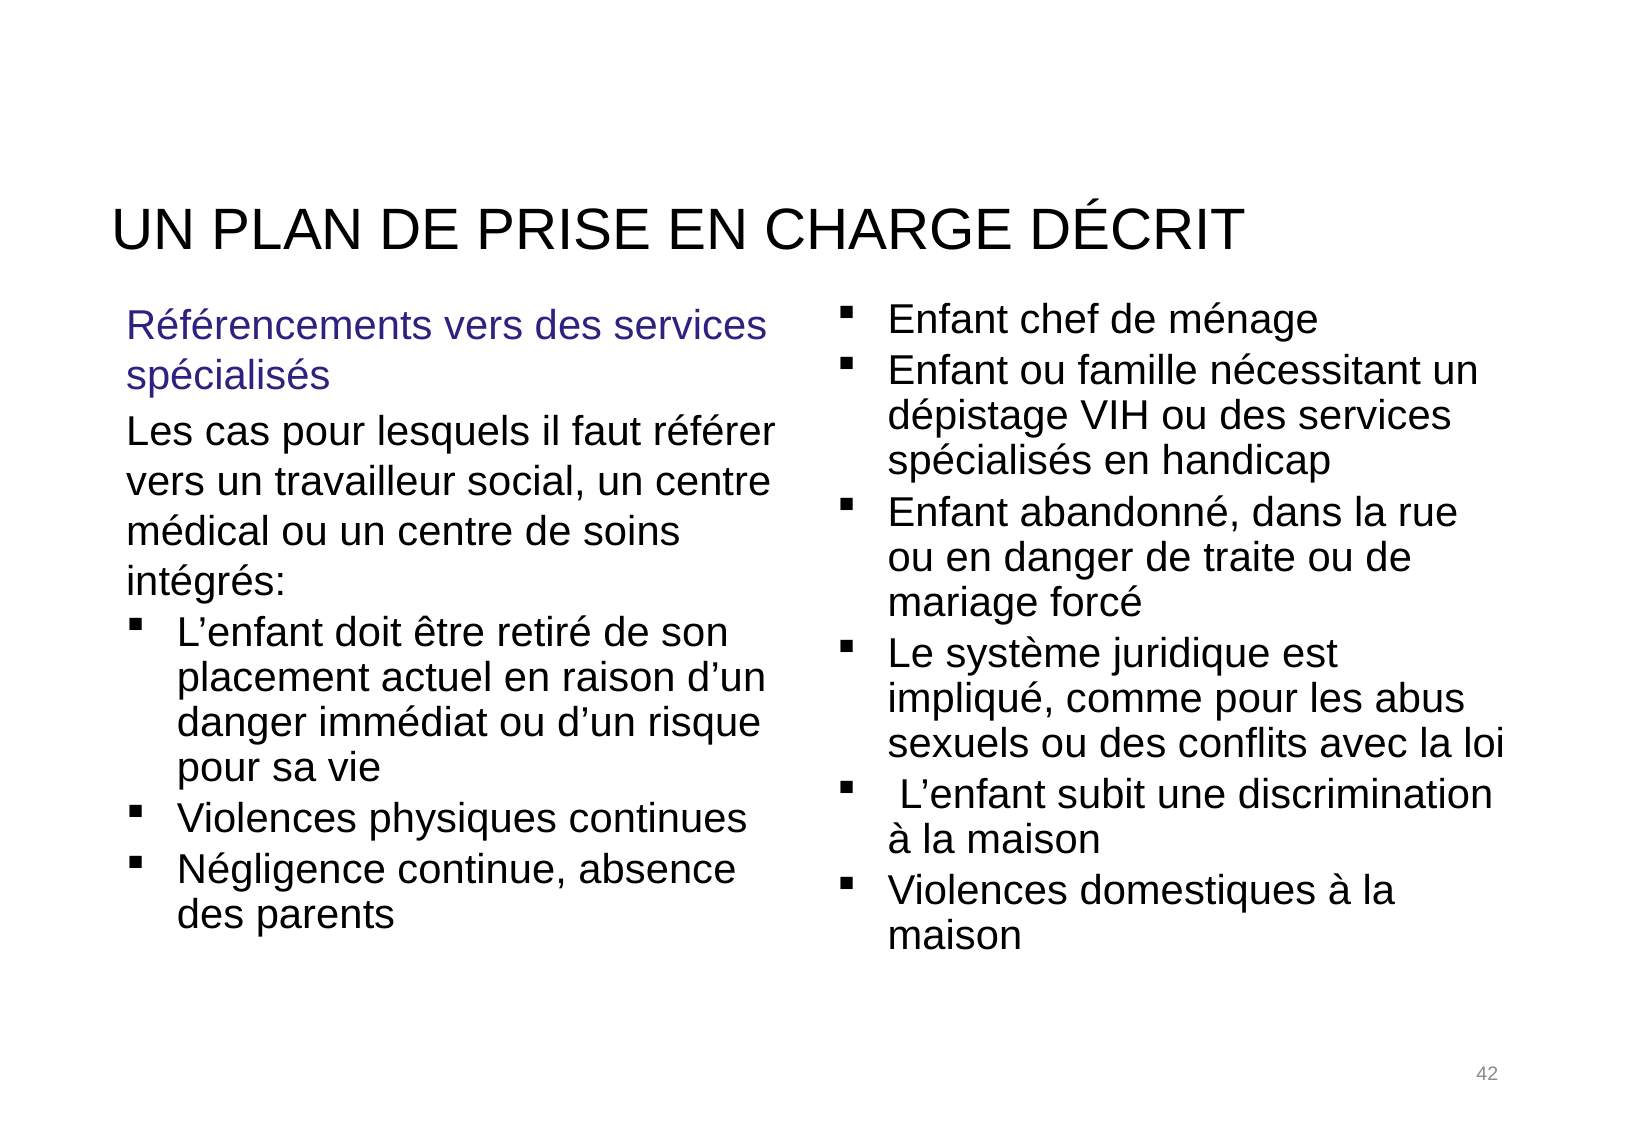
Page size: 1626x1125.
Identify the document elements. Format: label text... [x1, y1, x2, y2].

list Référencements vers des services spécialisés Les cas pour lesquels il faut référer vers un travailleur social, un centre médical ou un centre de soins intégrés: L’enfant doit être retiré de son placement actuel en raison d’un danger immédiat ou d’un risque pour sa vie Violences physiques continues Négligence continue, absence des parents [111, 297, 803, 1014]
list Enfant chef de ménage Enfant ou famille nécessitant un dépistage VIH ou des services spécialisés en handicap Enfant abandonné, dans la rue ou en danger de traite ou de mariage forcé Le système juridique est impliqué, comme pour les abus sexuels ou des conflits avec la loi L’enfant subit une discrimination à la maison Violences domestiques à la maison [822, 297, 1514, 1014]
title Un plan de prise en charge décrit [111, 59, 1514, 270]
slide_number 42 [1147, 1042, 1514, 1103]
